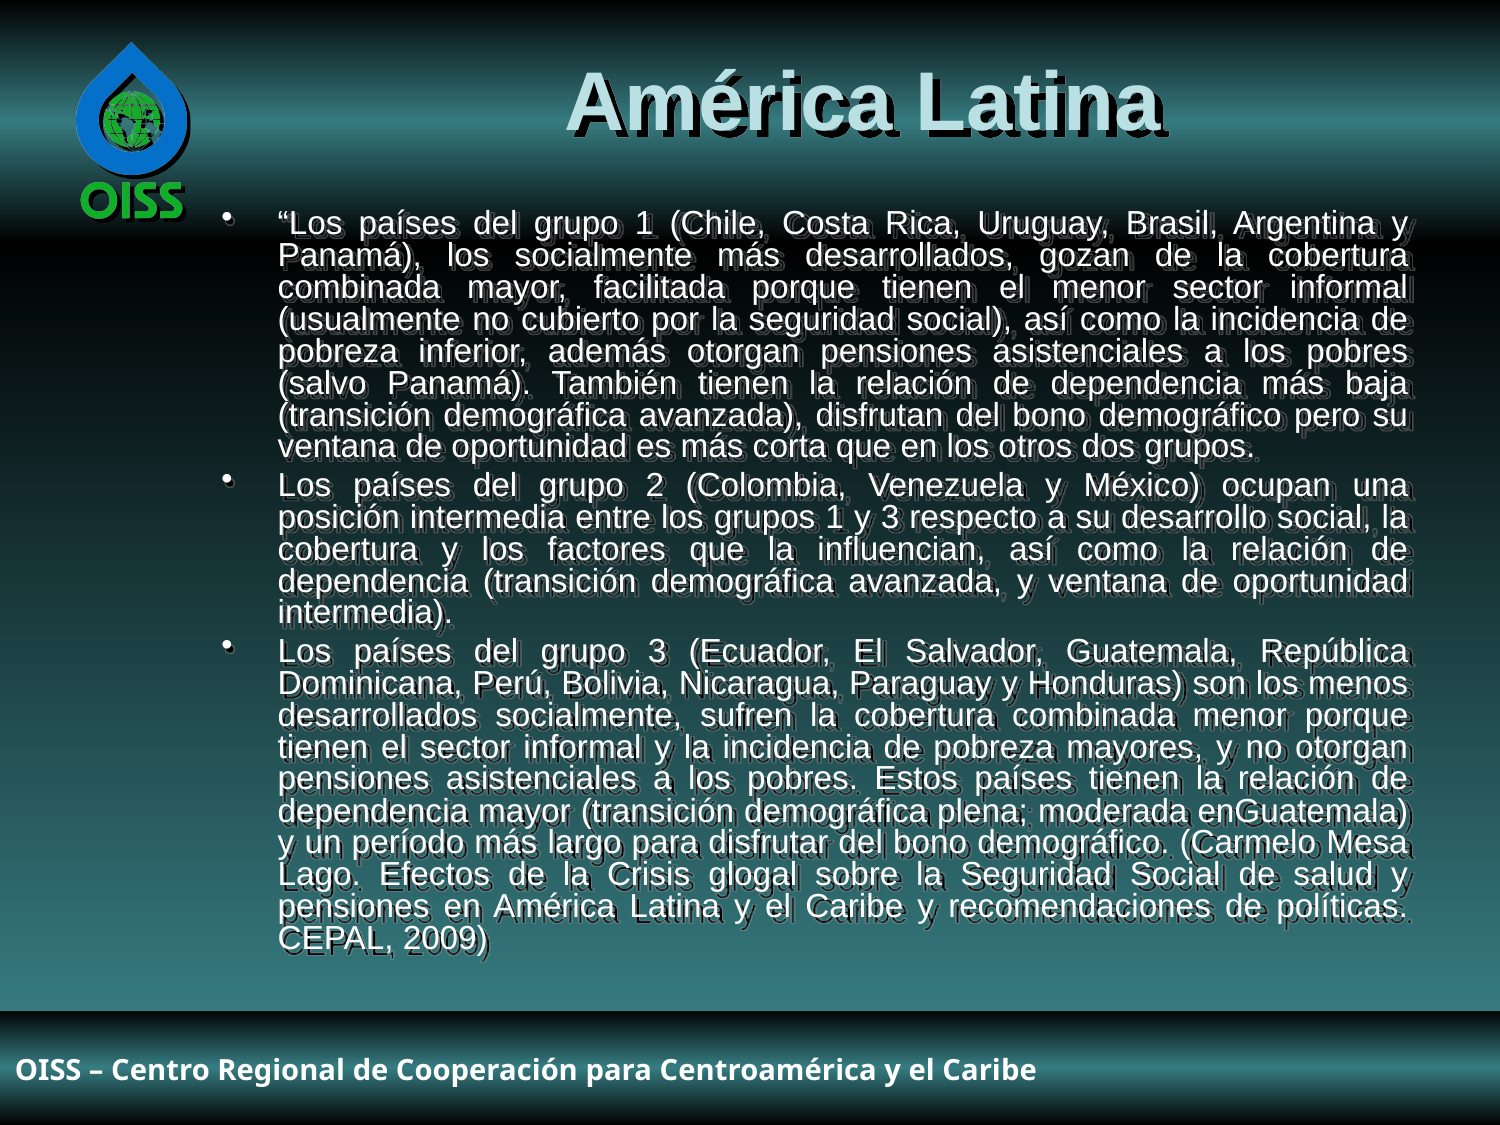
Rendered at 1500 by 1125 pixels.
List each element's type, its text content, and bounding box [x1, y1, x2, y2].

picture [76, 42, 187, 221]
list “Los países del grupo 1 (Chile, Costa Rica, Uruguay, Brasil, Argentina y Panamá), los socialmente más desarrollados, gozan de la cobertura combinada mayor, facilitada porque tienen el menor sector informal (usualmente no cubierto por la seguridad social), así como la incidencia de pobreza inferior, además otorgan pensiones asistenciales a los pobres (salvo Panamá). También tienen la relación de dependencia más baja (transición demográfica avanzada), disfrutan del bono demográfico pero su ventana de oportunidad es más corta que en los otros dos grupos. Los países del grupo 2 (Colombia, Venezuela y México) ocupan una posición intermedia entre los grupos 1 y 3 respecto a su desarrollo social, la cobertura y los factores que la influencian, así como la relación de dependencia (transición demográfica avanzada, y ventana de oportunidad intermedia). Los países del grupo 3 (Ecuador, El Salvador, Guatemala, República Dominicana, Perú, Bolivia, Nicaragua, Paraguay y Honduras) son los menos desarrollados socialmente, sufren la cobertura combinada menor porque tienen el sector informal y la incidencia de pobreza mayores, y no otorgan pensiones asistenciales a los pobres. Estos países tienen la relación de dependencia mayor (transición demográfica plena; moderada enGuatemala) y un período más largo para disfrutar del bono demográfico. (Carmelo Mesa Lago. Efectos de la Crisis glogal sobre la Seguridad Social de salud y pensiones en América Latina y el Caribe y recomendaciones de políticas. CEPAL, 2009) [206, 148, 1426, 1017]
title América Latina [300, 44, 1426, 148]
